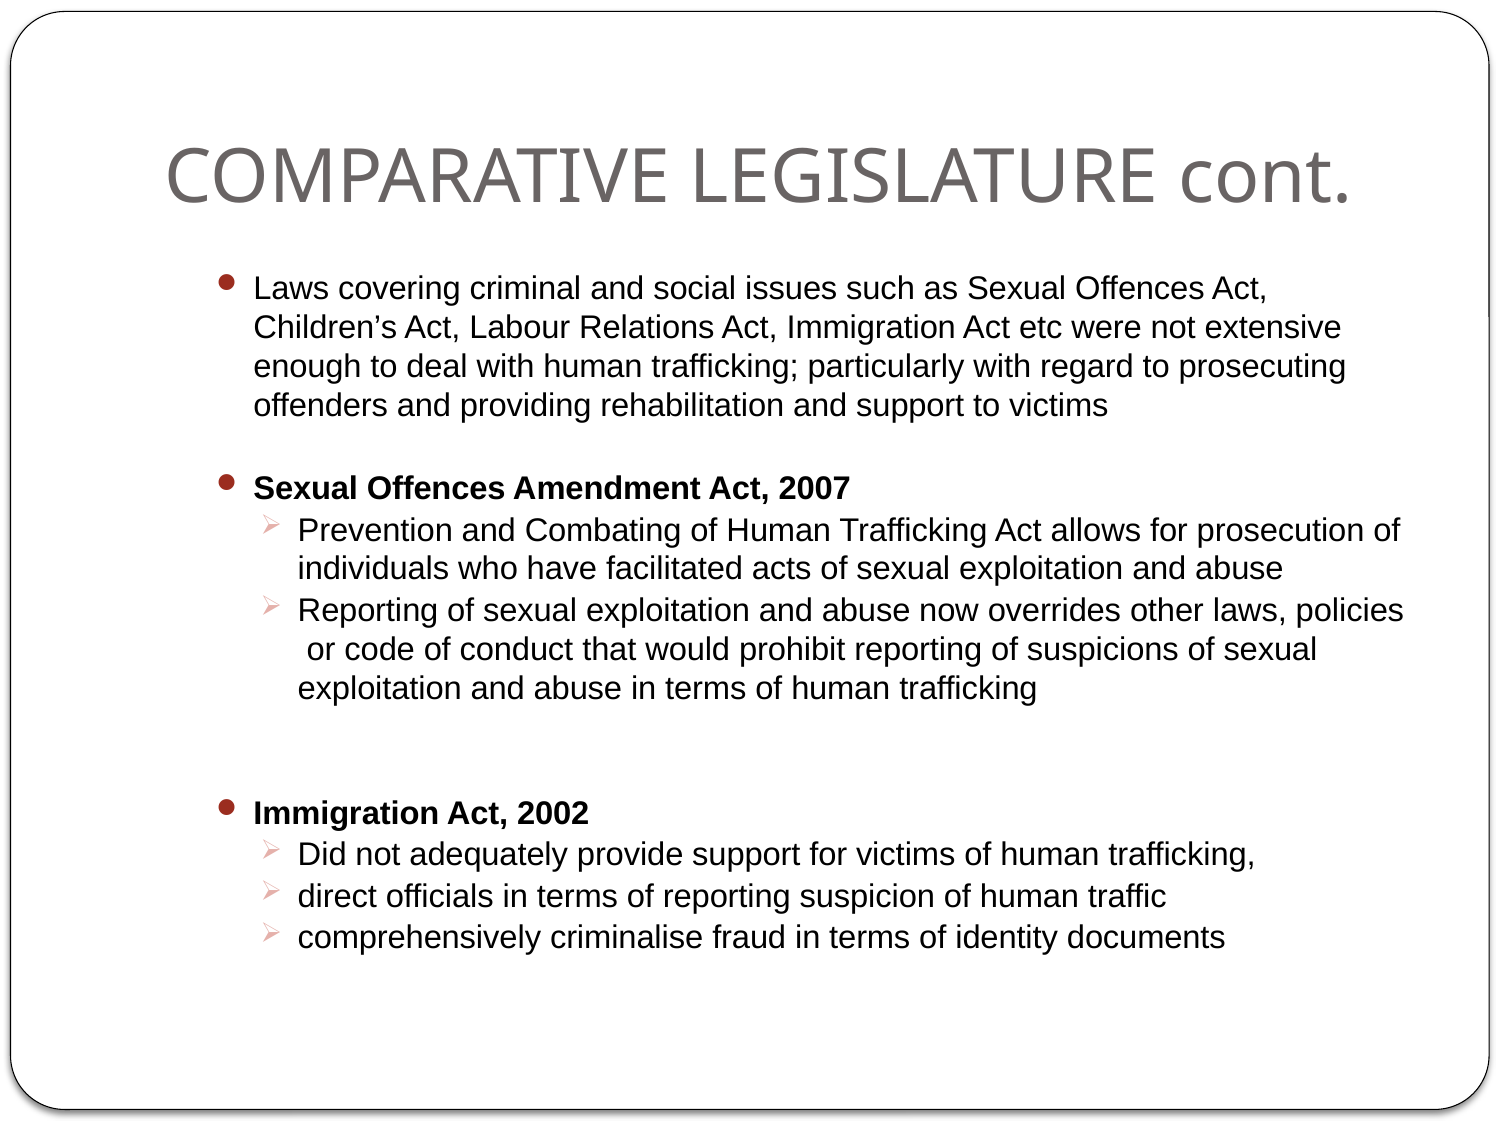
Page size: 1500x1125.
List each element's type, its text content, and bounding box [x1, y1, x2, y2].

title COMPARATIVE LEGISLATURE cont. [150, 45, 1425, 233]
list Laws covering criminal and social issues such as Sexual Offences Act, Children’s Act, Labour Relations Act, Immigration Act etc were not extensive enough to deal with human trafficking; particularly with regard to prosecuting offenders and providing rehabilitation and support to victims Sexual Offences Amendment Act, 2007 Prevention and Combating of Human Trafficking Act allows for prosecution of individuals who have facilitated acts of sexual exploitation and abuse Reporting of sexual exploitation and abuse now overrides other laws, policies or code of conduct that would prohibit reporting of suspicions of sexual exploitation and abuse in terms of human trafficking Immigration Act, 2002 Did not adequately provide support for victims of human trafficking, direct officials in terms of reporting suspicion of human traffic comprehensively criminalise fraud in terms of identity documents [150, 237, 1425, 988]
